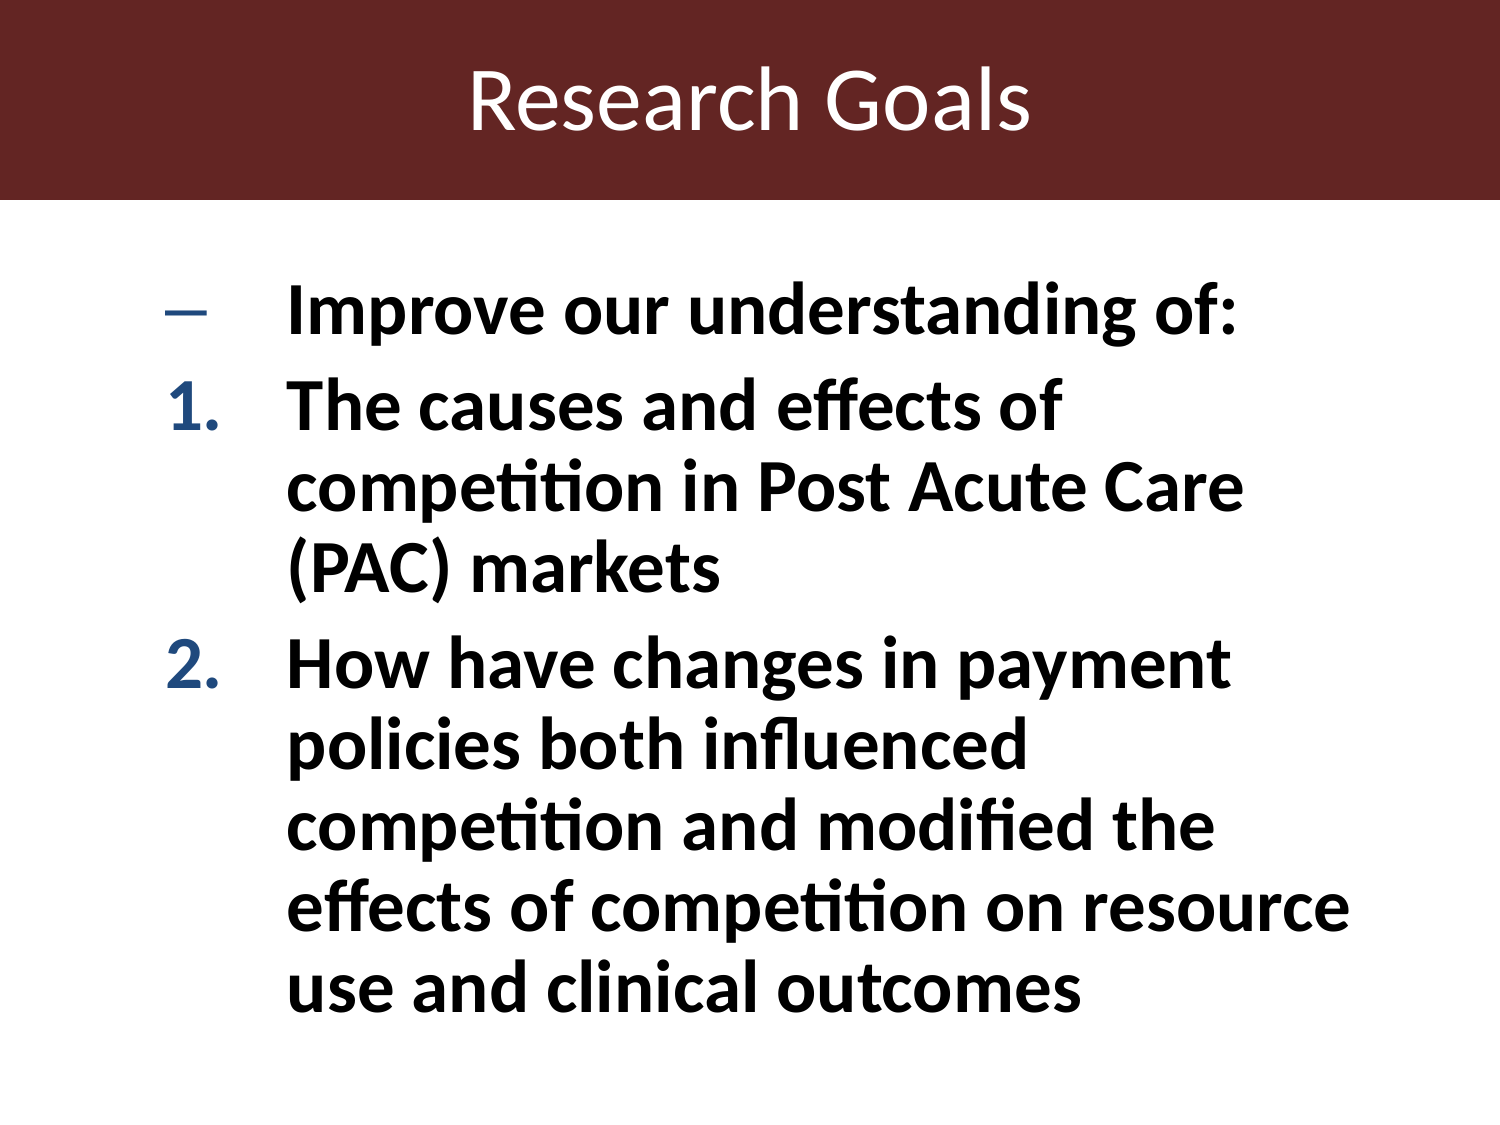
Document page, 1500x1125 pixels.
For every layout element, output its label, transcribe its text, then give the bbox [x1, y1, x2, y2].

title Research Goals [74, 0, 1426, 188]
text_box [0, 0, 1500, 200]
list Improve our understanding of: The causes and effects of competition in Post Acute Care (PAC) markets How have changes in payment policies both influenced competition and modified the effects of competition on resource use and clinical outcomes [74, 262, 1426, 1006]
